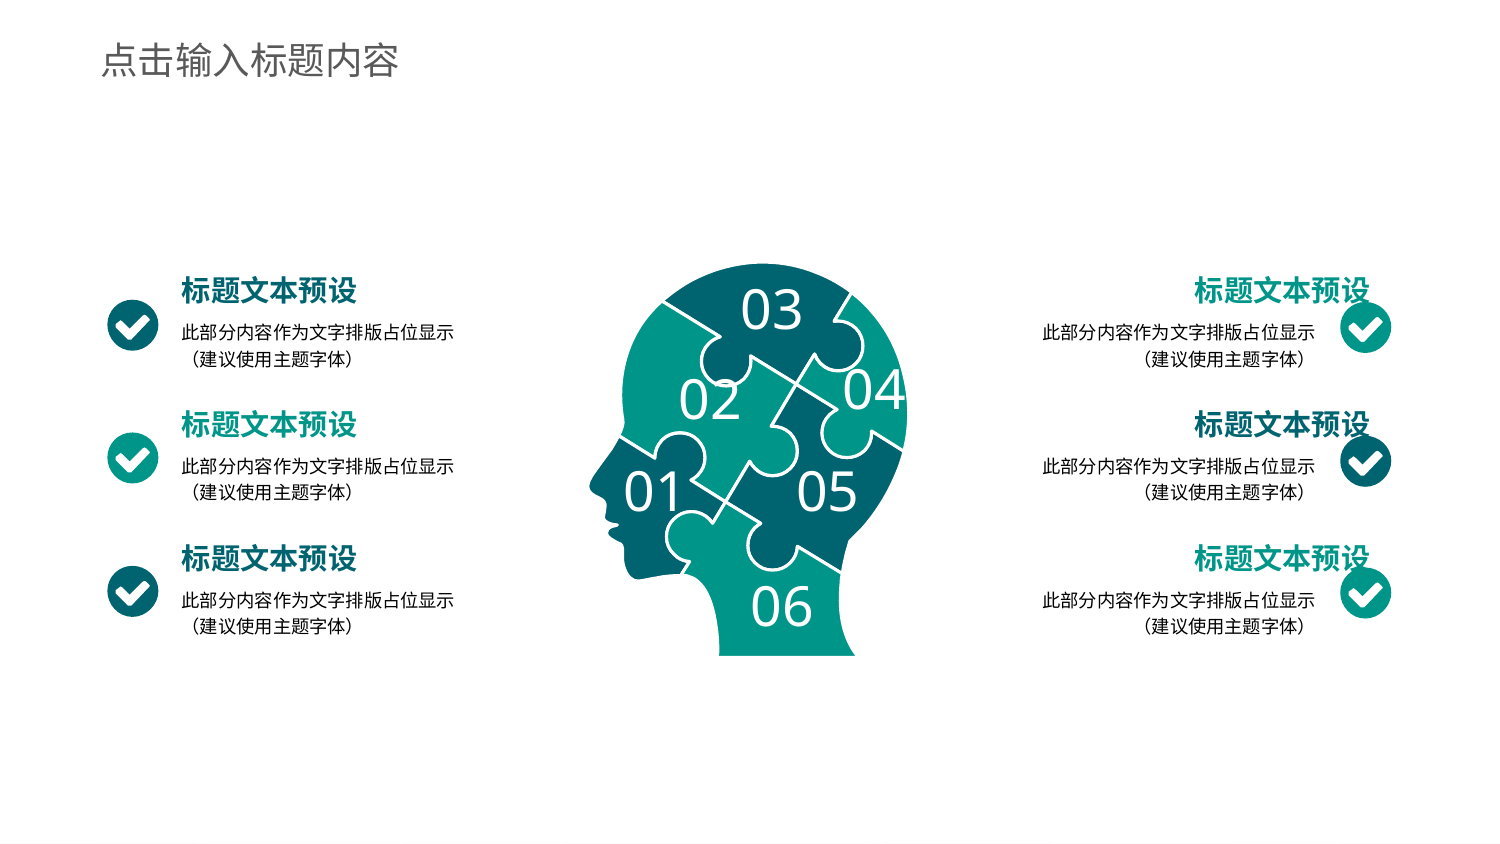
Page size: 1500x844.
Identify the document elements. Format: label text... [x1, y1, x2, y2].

text_box 点击输入标题内容 [100, 28, 450, 91]
text_box [788, 264, 804, 268]
text_box 03 [740, 264, 788, 268]
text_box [107, 269, 1392, 646]
text_box [721, 262, 787, 268]
